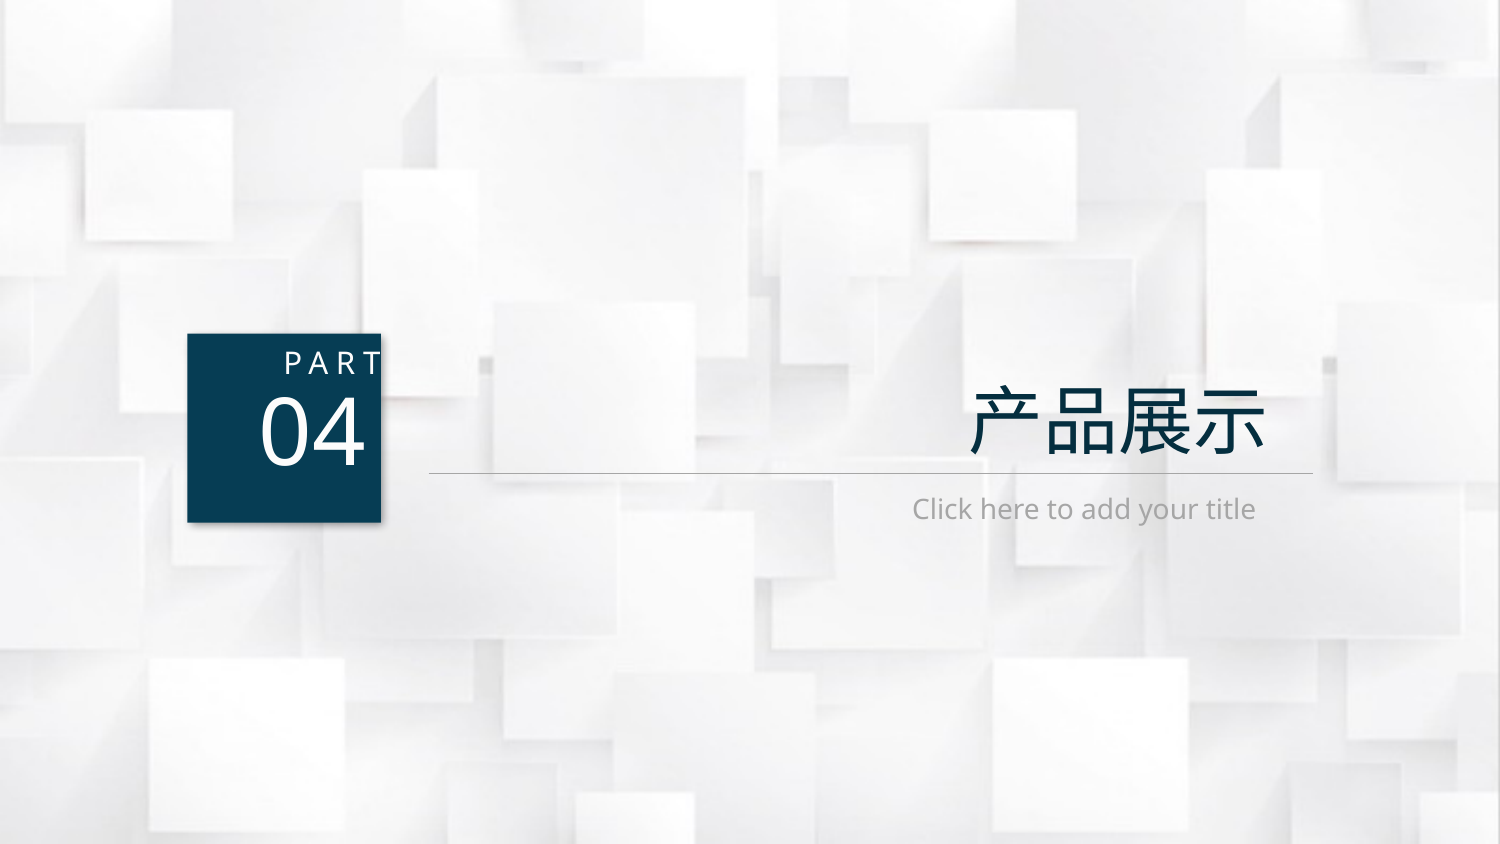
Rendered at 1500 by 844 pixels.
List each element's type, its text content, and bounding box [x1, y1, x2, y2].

text_box PART [179, 335, 381, 385]
text_box Click here to add your title [388, 484, 1272, 533]
picture [0, 0, 1500, 844]
text_box 04 [186, 385, 382, 524]
text_box 产品展示 [381, 366, 1313, 507]
